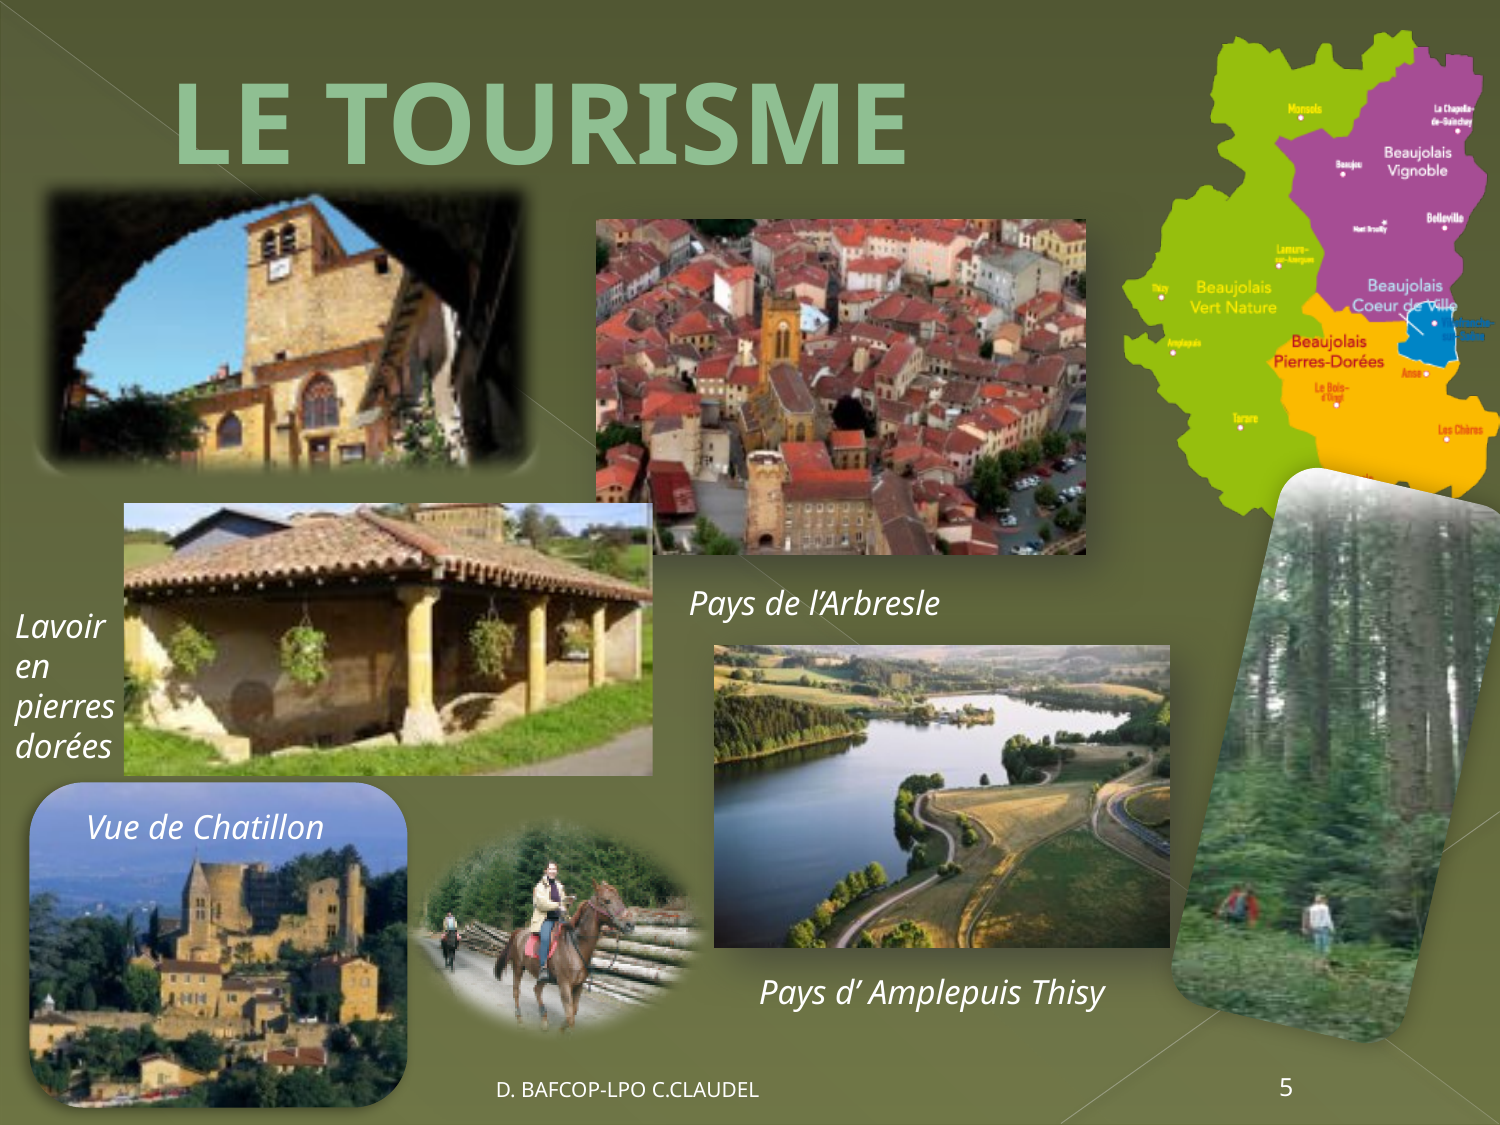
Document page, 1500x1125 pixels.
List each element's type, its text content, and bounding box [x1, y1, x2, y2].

slide_number 5 [1245, 1063, 1328, 1113]
footer D. BAFCOP-LPO C.CLAUDEL [412, 1063, 774, 1113]
picture [123, 219, 1086, 776]
text_box Pays d’ Amplepuis Thisy [744, 964, 1121, 1019]
picture [1121, 30, 1500, 1044]
text_box Pays de l’Arbresle [673, 574, 956, 629]
title LE TOURISME [75, 43, 987, 197]
picture [29, 644, 1170, 1108]
text_box Lavoir en pierres dorées [0, 597, 116, 773]
picture [29, 172, 543, 481]
